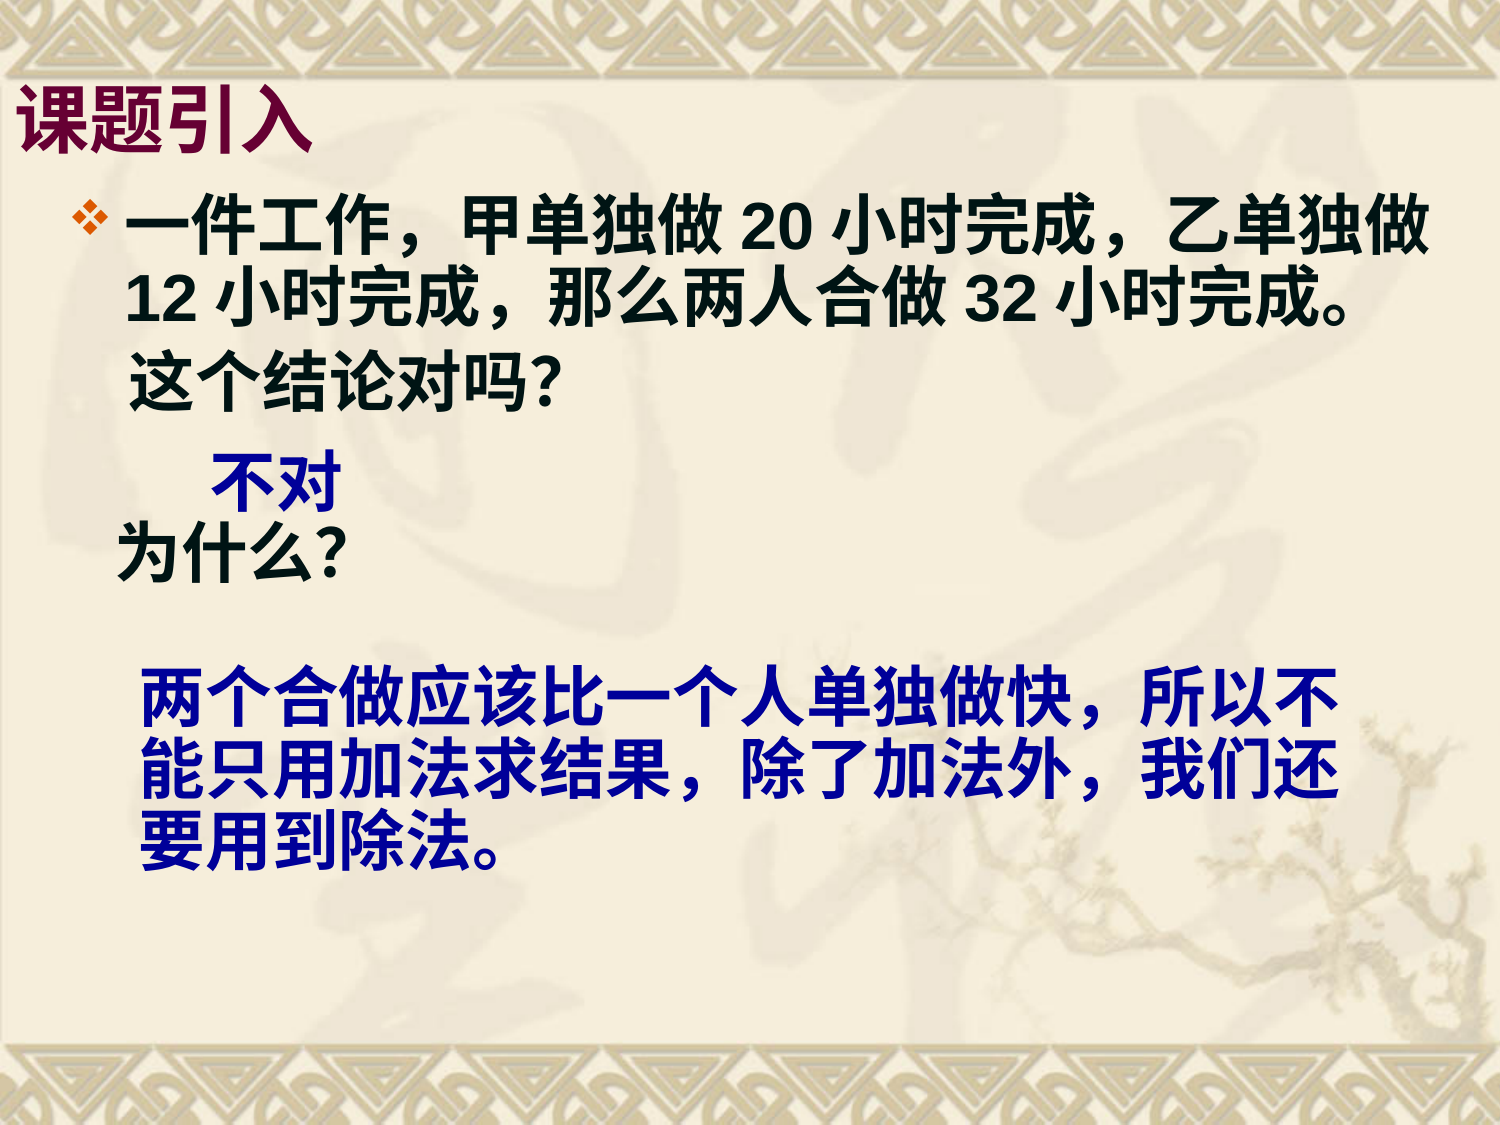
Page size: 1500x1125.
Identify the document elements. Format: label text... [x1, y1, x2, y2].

picture [0, 0, 1500, 1125]
list 一件工作，甲单独做20小时完成，乙单独做12小时完成，那么两人合做32小时完成。 这个结论对吗？ 为什么？ [52, 184, 1455, 719]
title 课题引入 [0, 42, 359, 194]
text_box 两个合做应该比一个人单独做快，所以不能只用加法求结果，除了加法外，我们还要用到除法。 [123, 656, 1400, 888]
text_box 不对 [194, 432, 857, 528]
